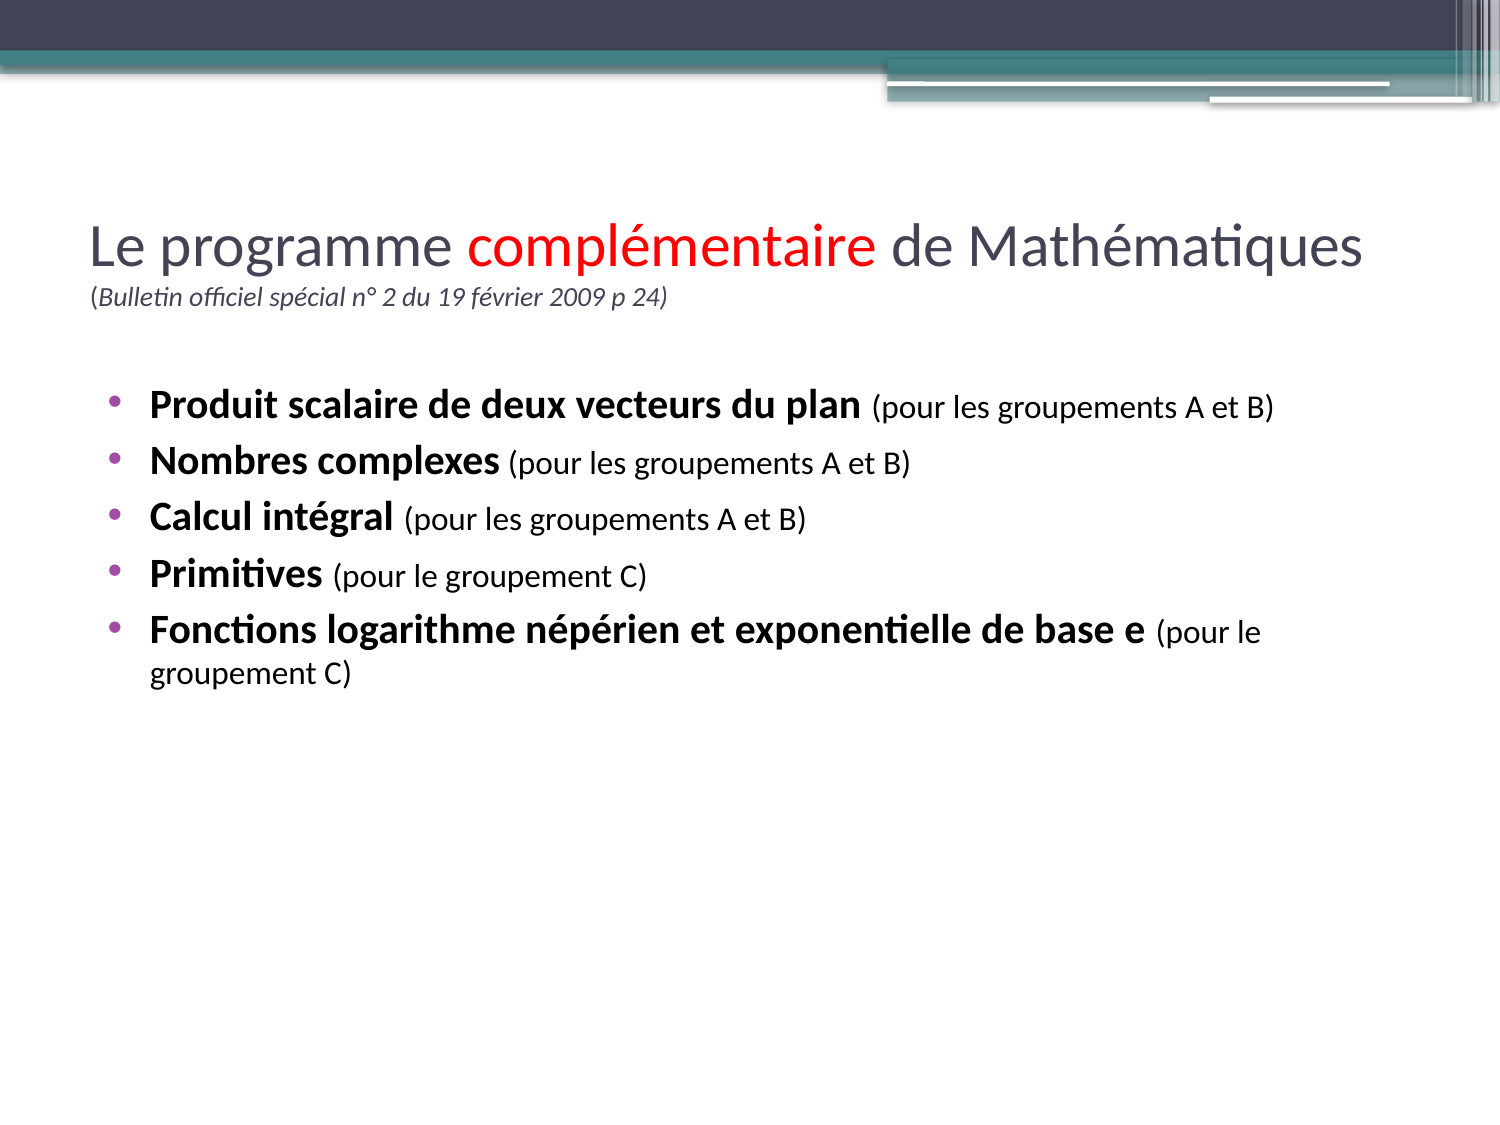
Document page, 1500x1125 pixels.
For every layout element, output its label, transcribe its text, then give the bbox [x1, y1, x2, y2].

list Produit scalaire de deux vecteurs du plan (pour les groupements A et B) Nombres complexes (pour les groupements A et B) Calcul intégral (pour les groupements A et B) Primitives (pour le groupement C) Fonctions logarithme népérien et exponentielle de base e (pour le groupement C) [75, 368, 1425, 1079]
title Le programme complémentaire de Mathématiques (Bulletin officiel spécial n° 2 du 19 février 2009 p 24) [75, 187, 1425, 363]
